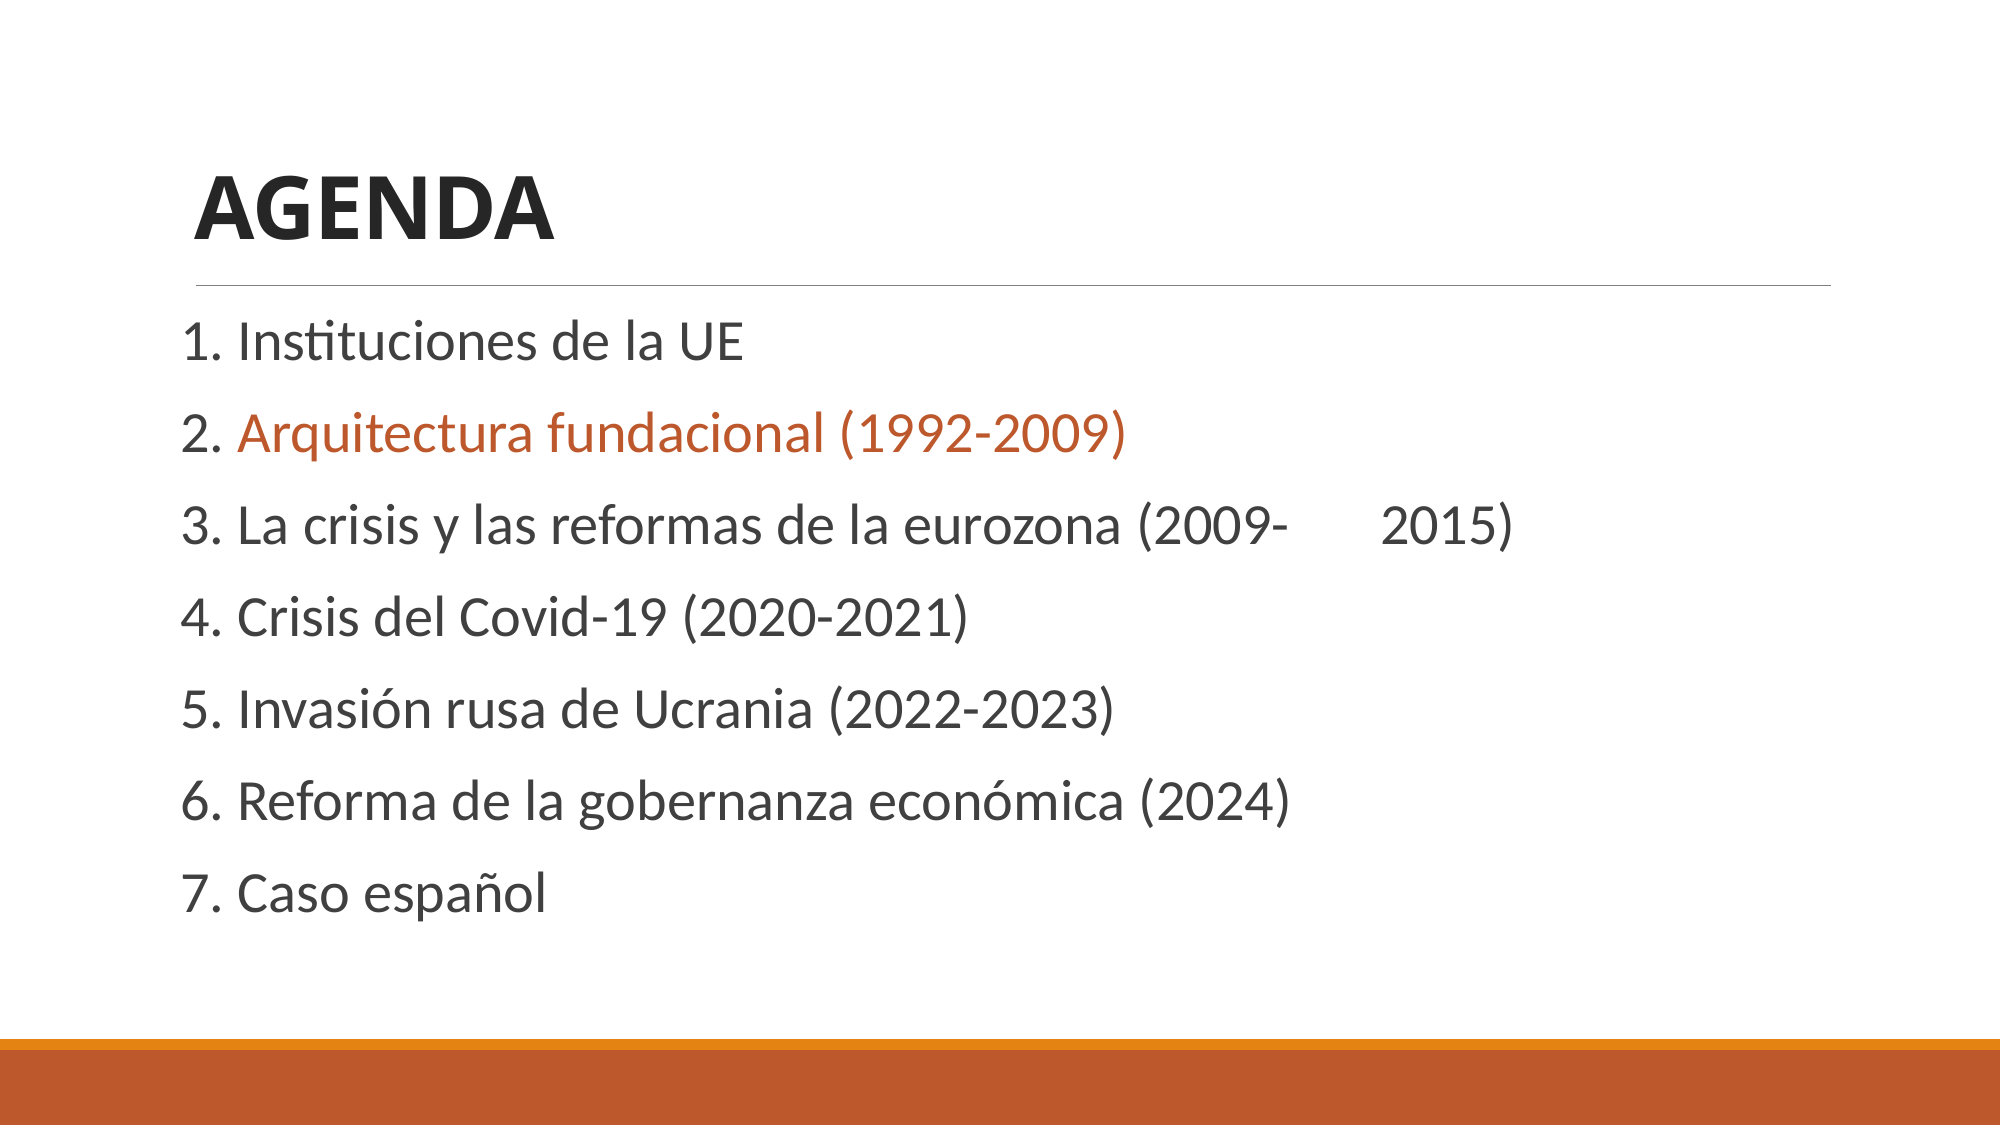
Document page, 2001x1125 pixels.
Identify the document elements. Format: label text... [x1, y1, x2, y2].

title AGENDA [179, 149, 1530, 265]
list 1. Instituciones de la UE 2. Arquitectura fundacional (1992-2009) 3. La crisis y las reformas de la eurozona (2009- 2015) 4. Crisis del Covid-19 (2020-2021) 5. Invasión rusa de Ucrania (2022-2023) 6. Reforma de la gobernanza económica (2024) 7. Caso español [180, 302, 1830, 963]
